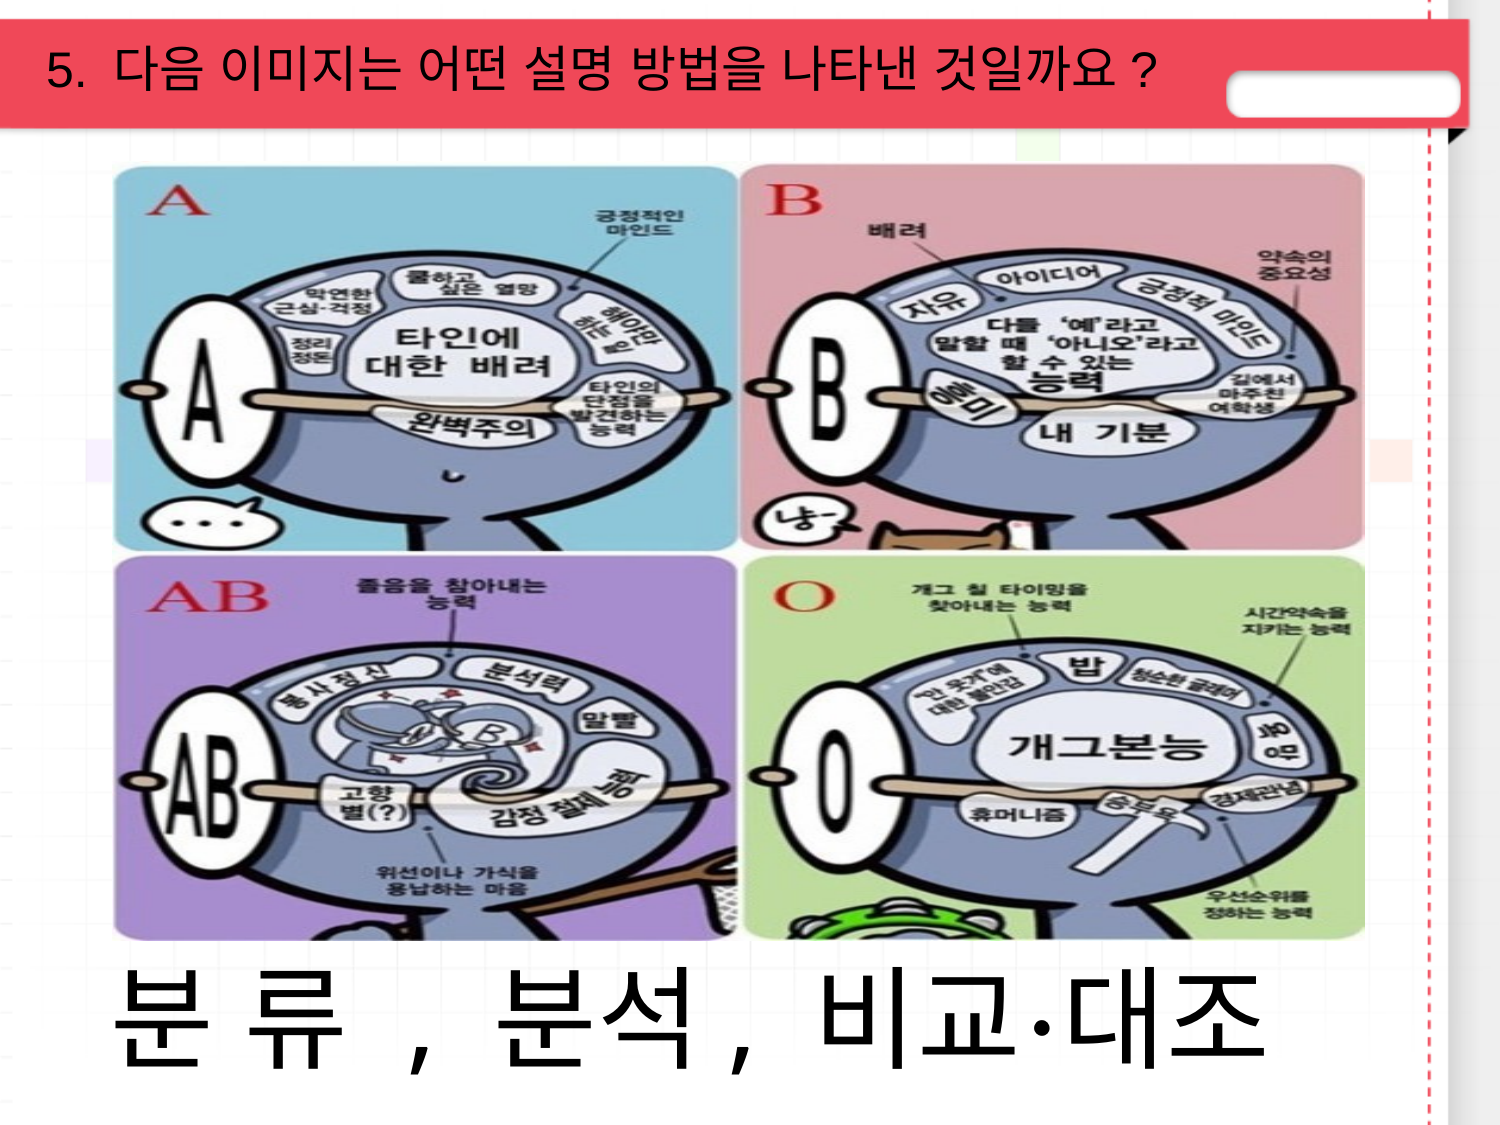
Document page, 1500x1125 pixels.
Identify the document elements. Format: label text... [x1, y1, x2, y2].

picture [0, 0, 1500, 1125]
text_box 분 류 , 분석, 비교˙대조 [95, 940, 1395, 1091]
text_box 5. 다음 이미지는 어떤 설명 방법을 나타낸 것일까요? [31, 29, 1382, 105]
